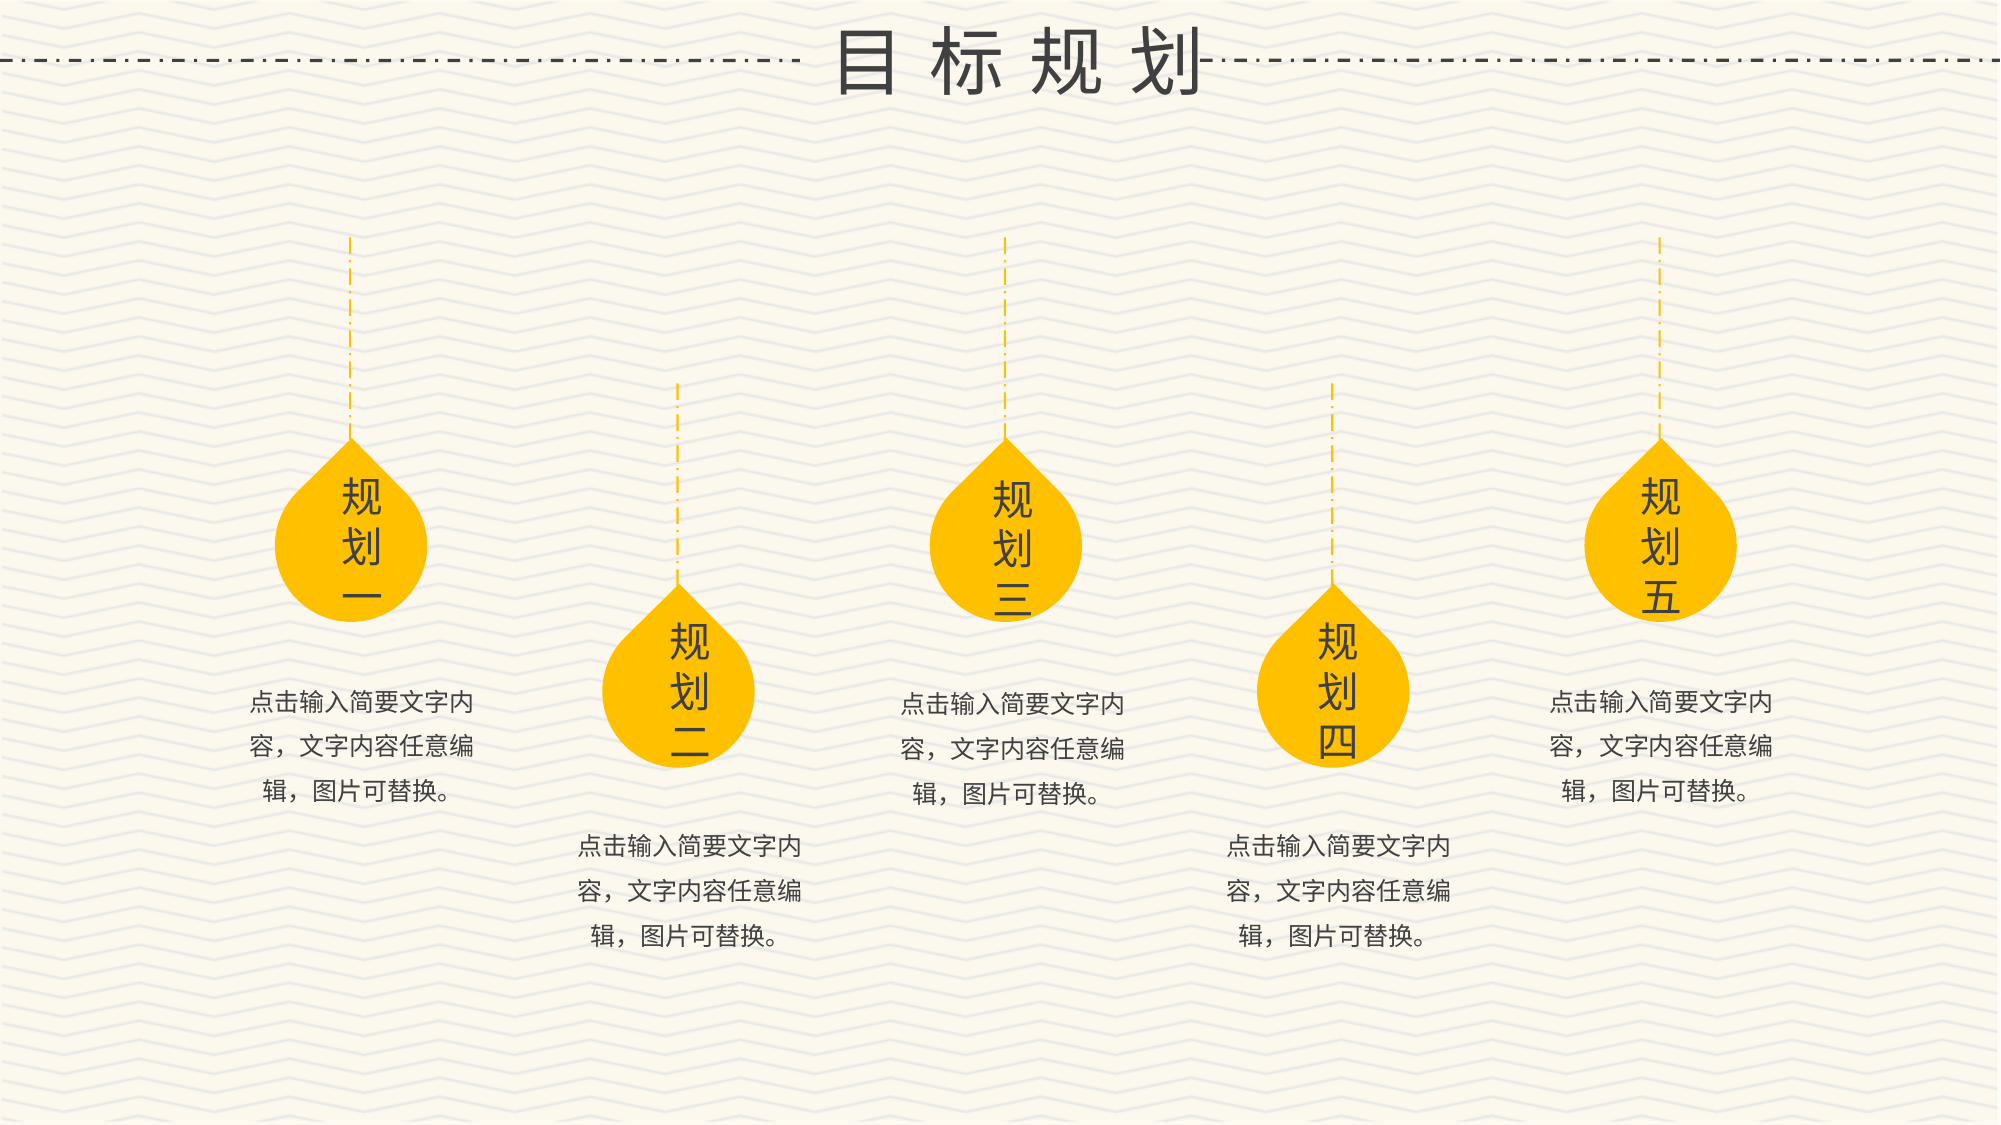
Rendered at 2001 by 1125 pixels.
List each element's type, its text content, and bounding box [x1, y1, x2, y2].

text_box 点击输入简要文字内容，文字内容任意编辑，图片可替换。 [893, 684, 1133, 798]
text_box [929, 237, 1083, 623]
text_box 点击输入简要文字内容，文字内容任意编辑，图片可替换。 [570, 826, 811, 940]
text_box 规 划 五 [1622, 631, 1702, 637]
picture [0, 0, 2001, 1125]
text_box 规 划 四 [1299, 777, 1379, 781]
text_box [0, 7, 2000, 114]
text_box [274, 237, 428, 623]
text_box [1256, 383, 1410, 768]
text_box 规 划 三 [973, 631, 1053, 639]
text_box 规 划 一 [322, 631, 402, 637]
text_box 规 划 二 [650, 777, 730, 781]
text_box 点击输入简要文字内容，文字内容任意编辑，图片可替换。 [242, 681, 482, 795]
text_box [1584, 237, 1738, 623]
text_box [602, 383, 755, 768]
text_box 点击输入简要文字内容，文字内容任意编辑，图片可替换。 [1541, 681, 1782, 795]
text_box 点击输入简要文字内容，文字内容任意编辑，图片可替换。 [1219, 826, 1459, 940]
